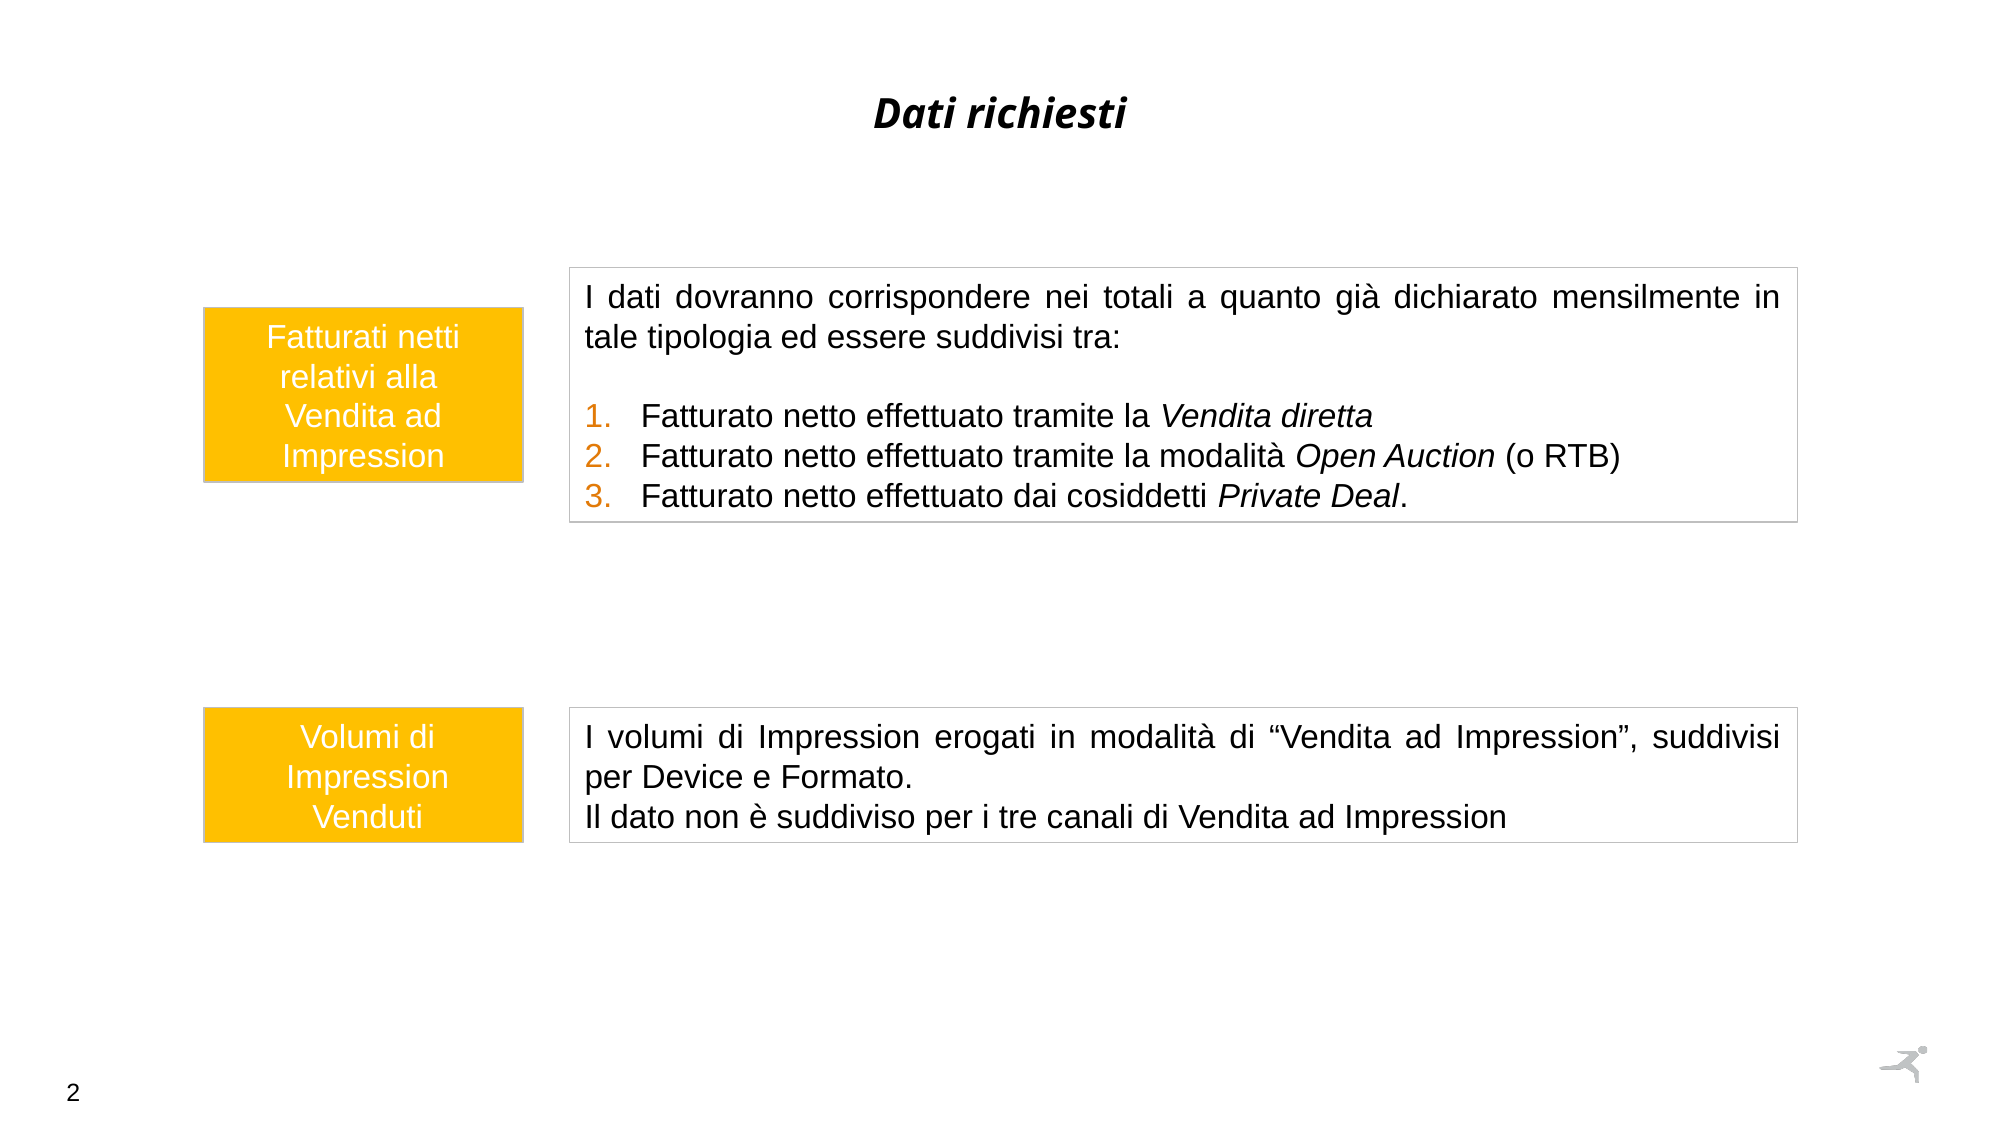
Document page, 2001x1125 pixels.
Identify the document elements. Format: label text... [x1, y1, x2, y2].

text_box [203, 265, 1798, 844]
text_box Dati richiesti [314, 79, 1686, 166]
slide_number 2 [0, 1061, 96, 1122]
